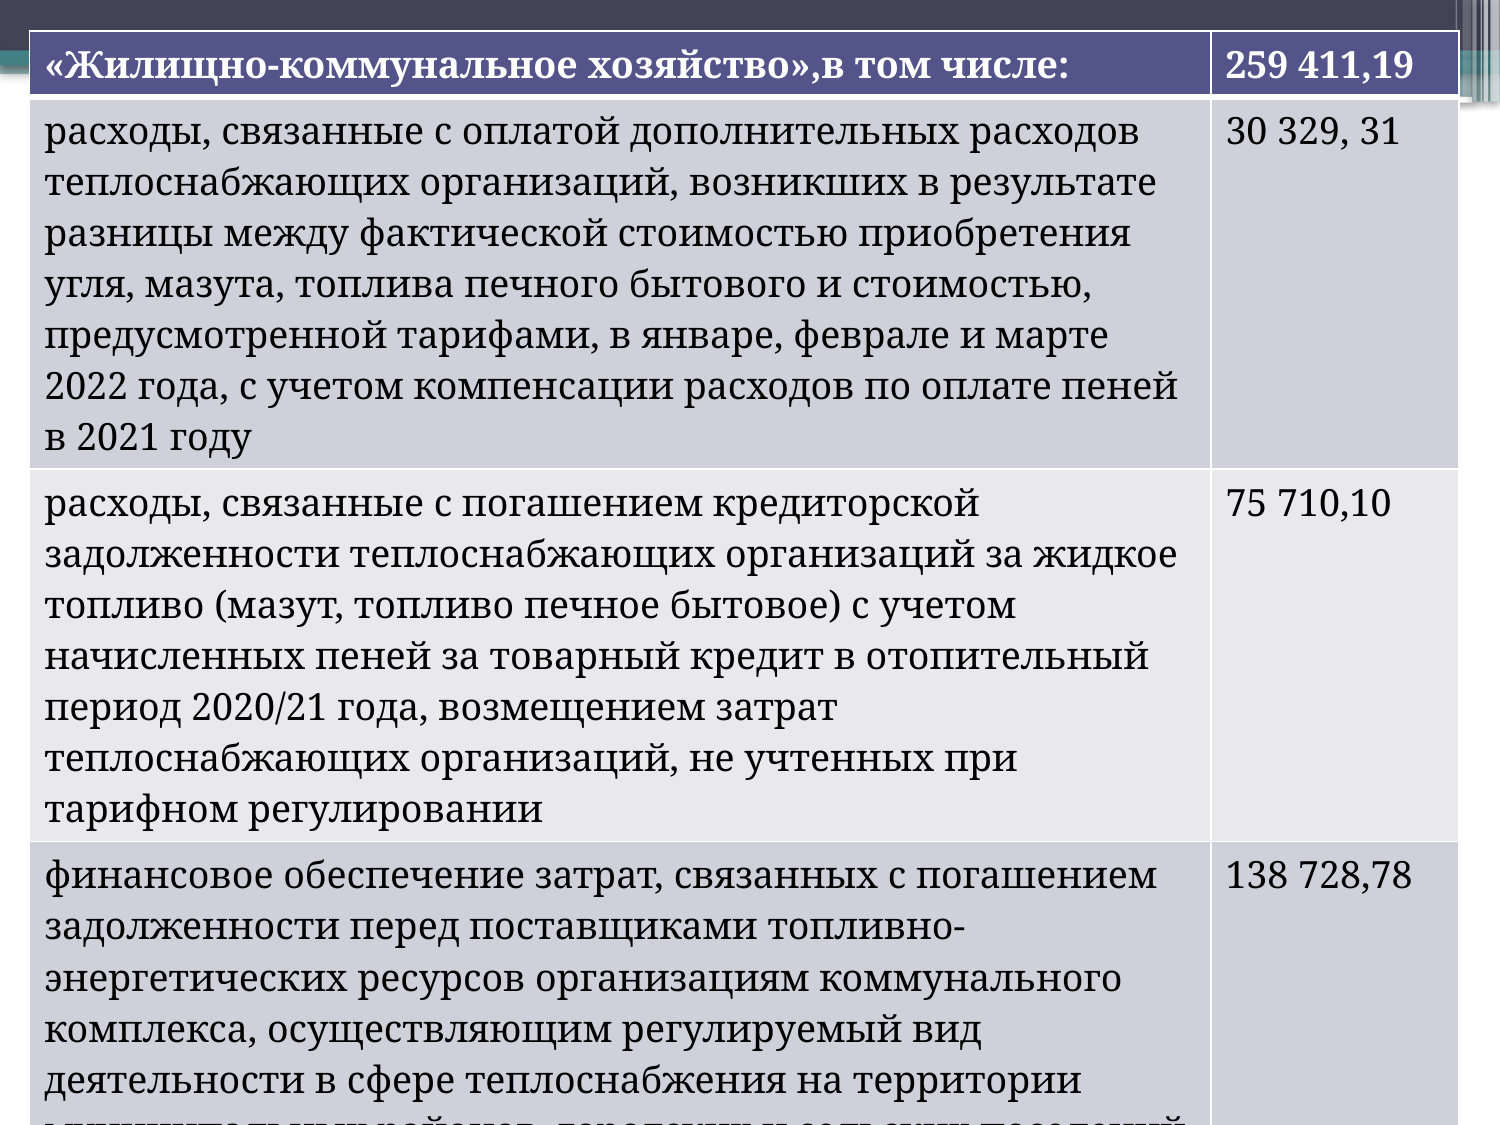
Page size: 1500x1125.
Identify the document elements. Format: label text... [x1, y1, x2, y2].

table_cell расходы, связанные с погашением кредиторской задолженности теплоснабжающих организаций за жидкое топливо (мазут, топливо печное бытовое) с учетом начисленных пеней за товарный кредит в отопительный период 2020/21 года, возмещением затрат теплоснабжающих организаций, не учтенных при тарифном регулировании [30, 470, 1210, 841]
table_cell финансовое обеспечение затрат, связанных с погашением задолженности перед поставщиками топливно-энергетических ресурсов организациям коммунального комплекса, осуществляющим регулируемый вид деятельности в сфере теплоснабжения на территории муниципальных районов, городских и сельских поселений Омской области в сумме [30, 842, 1210, 1125]
table_cell 75 710,10 [1212, 470, 1458, 841]
table_cell расходы, связанные с оплатой дополнительных расходов теплоснабжающих организаций, возникших в результате разницы между фактической стоимостью приобретения угля, мазута, топлива печного бытового и стоимостью, предусмотренной тарифами, в январе, феврале и марте 2022 года, с учетом компенсации расходов по оплате пеней в 2021 году [30, 100, 1210, 468]
table_header 259 411,19 [1212, 32, 1458, 94]
table_cell 138 728,78 [1212, 842, 1458, 1125]
table_header «Жилищно-коммунальное хозяйство»,в том числе: [30, 32, 1210, 94]
table_cell 30 329, 31 [1212, 100, 1458, 468]
